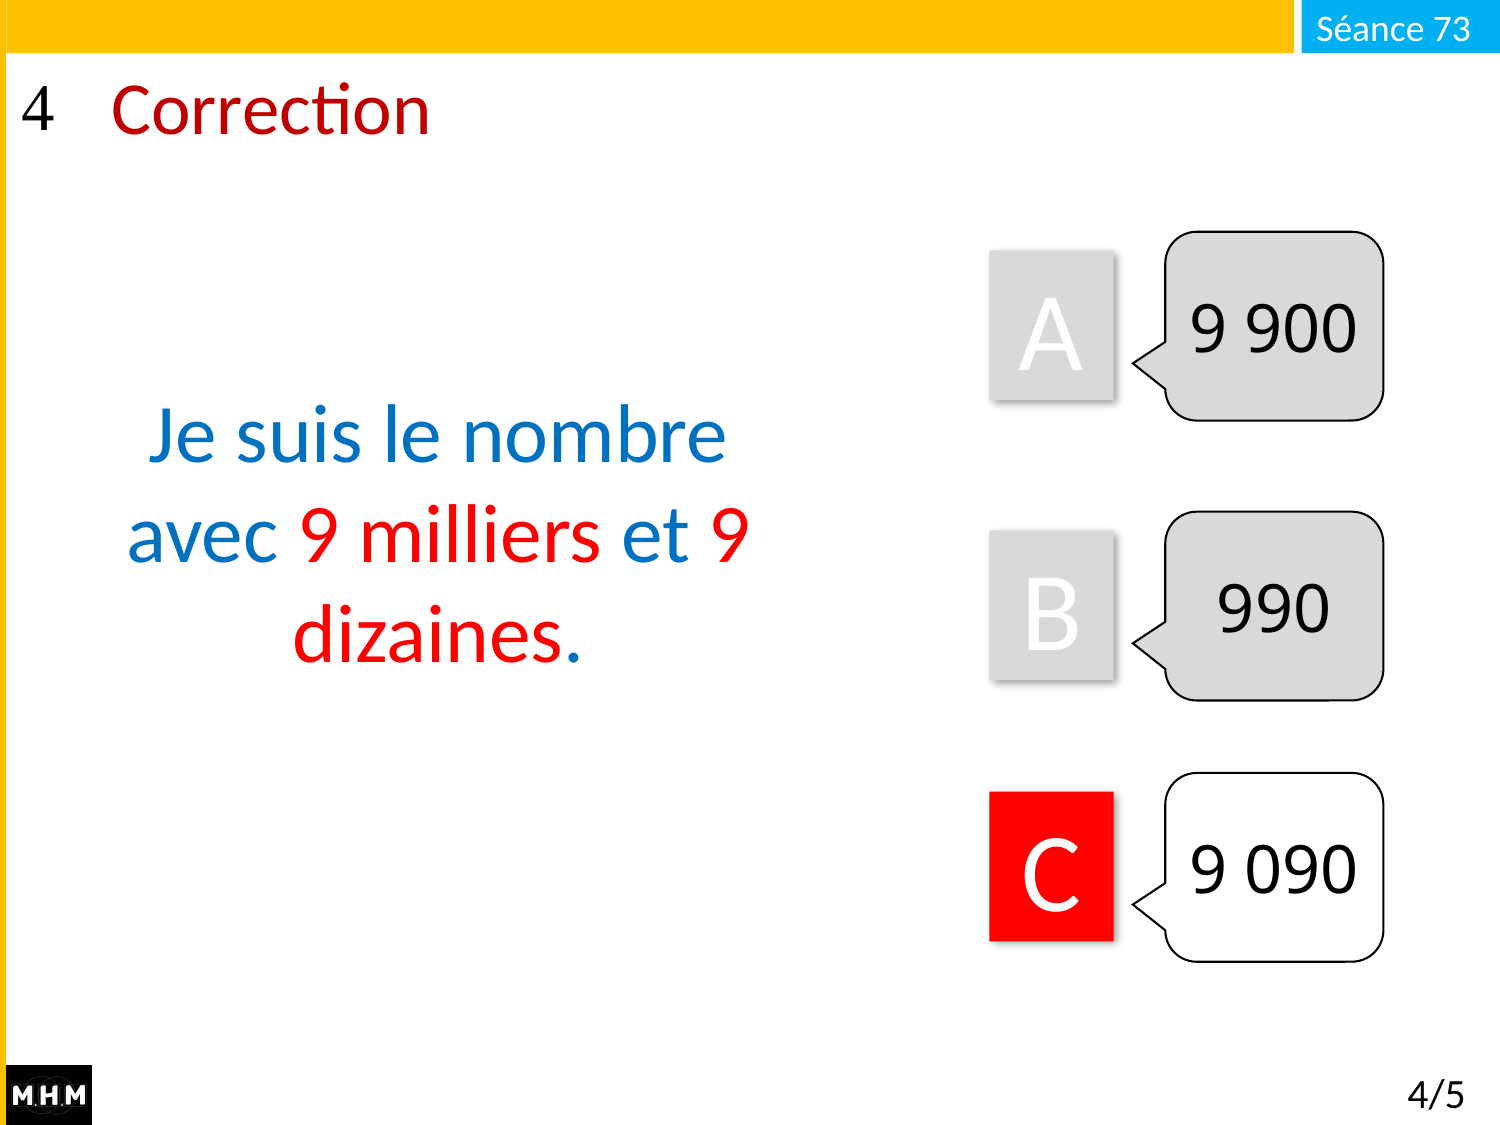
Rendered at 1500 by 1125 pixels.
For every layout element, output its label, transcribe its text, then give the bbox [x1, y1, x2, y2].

text_box 9 900 [1131, 230, 1385, 422]
picture [6, 1065, 92, 1125]
title Correction [96, 60, 1391, 160]
text_box 990 [1131, 510, 1385, 702]
text_box 9 090 [1131, 771, 1385, 963]
text_box C [989, 791, 1114, 942]
text_box A [989, 250, 1114, 401]
text_box Je suis le nombre avec 9 milliers et 9 dizaines. [73, 371, 805, 686]
text_box B [989, 530, 1114, 681]
list 4/5 [1373, 1064, 1500, 1125]
